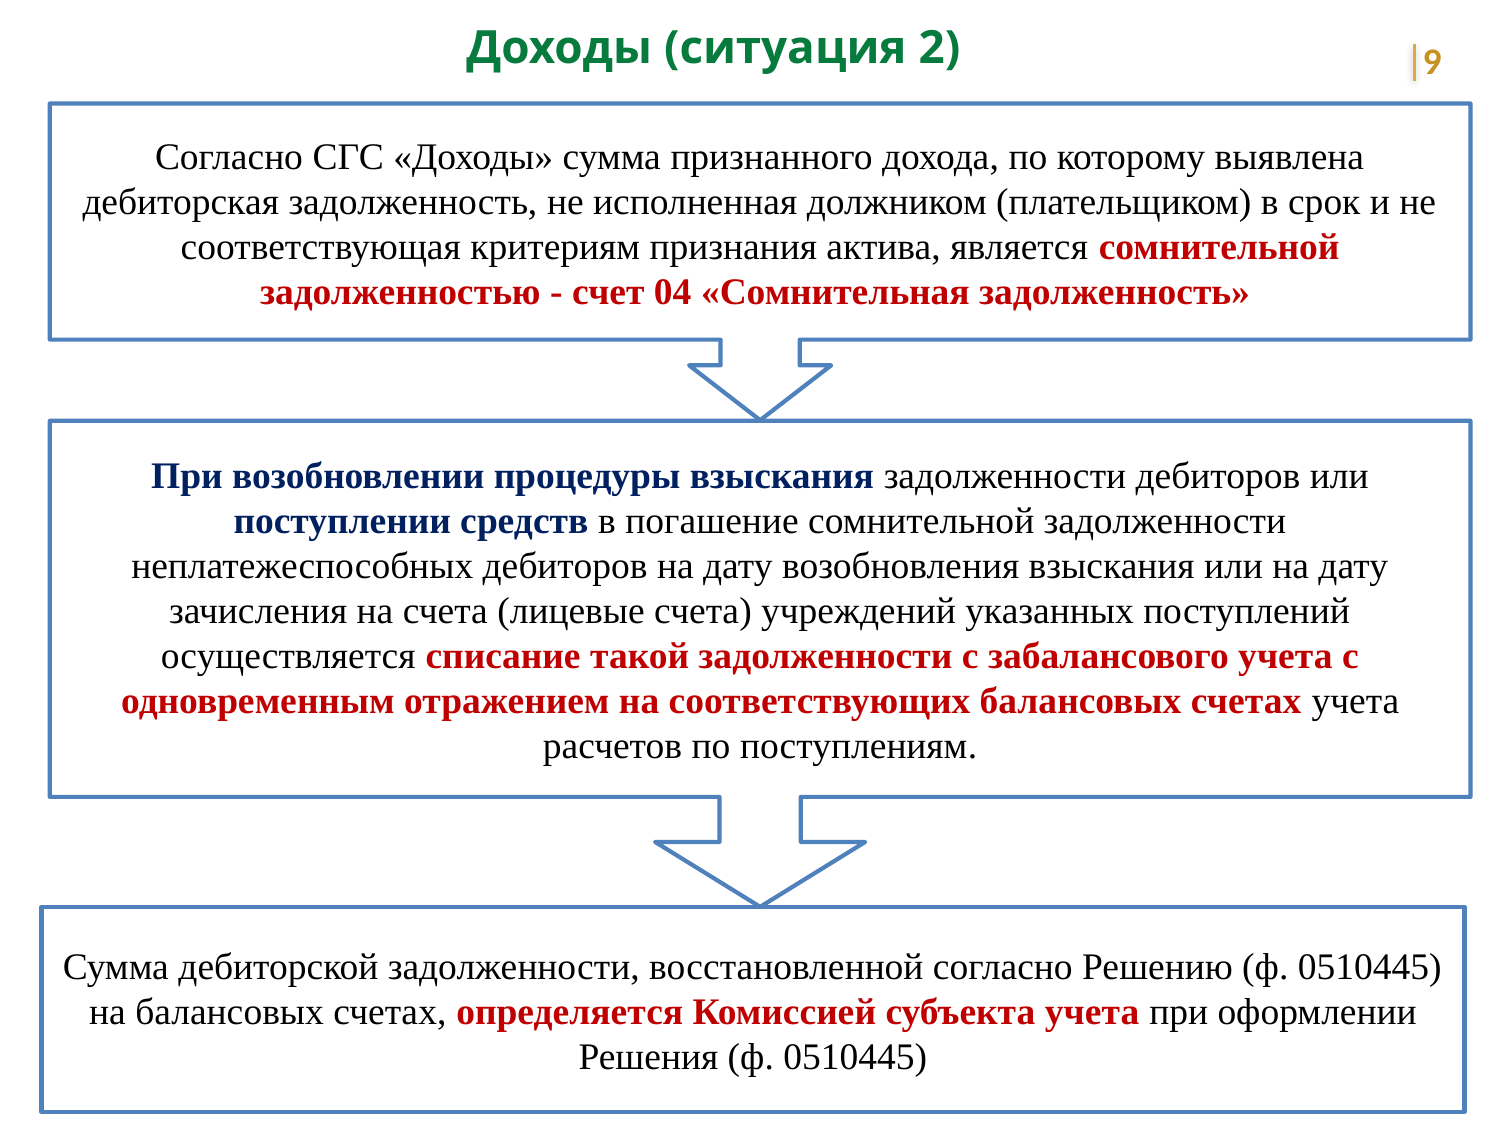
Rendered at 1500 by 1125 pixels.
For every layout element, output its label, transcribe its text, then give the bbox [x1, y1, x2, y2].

text_box Сумма дебиторской задолженности, восстановленной согласно Решению (ф. 0510445) на балансовых счетах, определяется Комиссией субъекта учета при оформлении Решения (ф. 0510445) [39, 905, 1467, 1114]
text_box Доходы (ситуация 2) [73, 10, 1345, 81]
text_box При возобновлении процедуры взыскания задолженности дебиторов или поступлении средств в погашение сомнительной задолженности неплатежеспособных дебиторов на дату возобновления взыскания или на дату зачисления на счета (лицевые счета) учреждений указанных поступлений осуществляется списание такой задолженности с забалансового учета с одновременным отражением на соответствующих балансовых счетах учета расчетов по поступлениям. [47, 418, 1473, 905]
text_box Согласно СГС «Доходы» сумма признанного дохода, по которому выявлена дебиторская задолженность, не исполненная должником (плательщиком) в срок и не соответствующая критериям признания актива, является сомнительной задолженностью - счет 04 «Сомнительная задолженность» [47, 101, 1473, 418]
slide_number 9 [1407, 29, 1500, 90]
